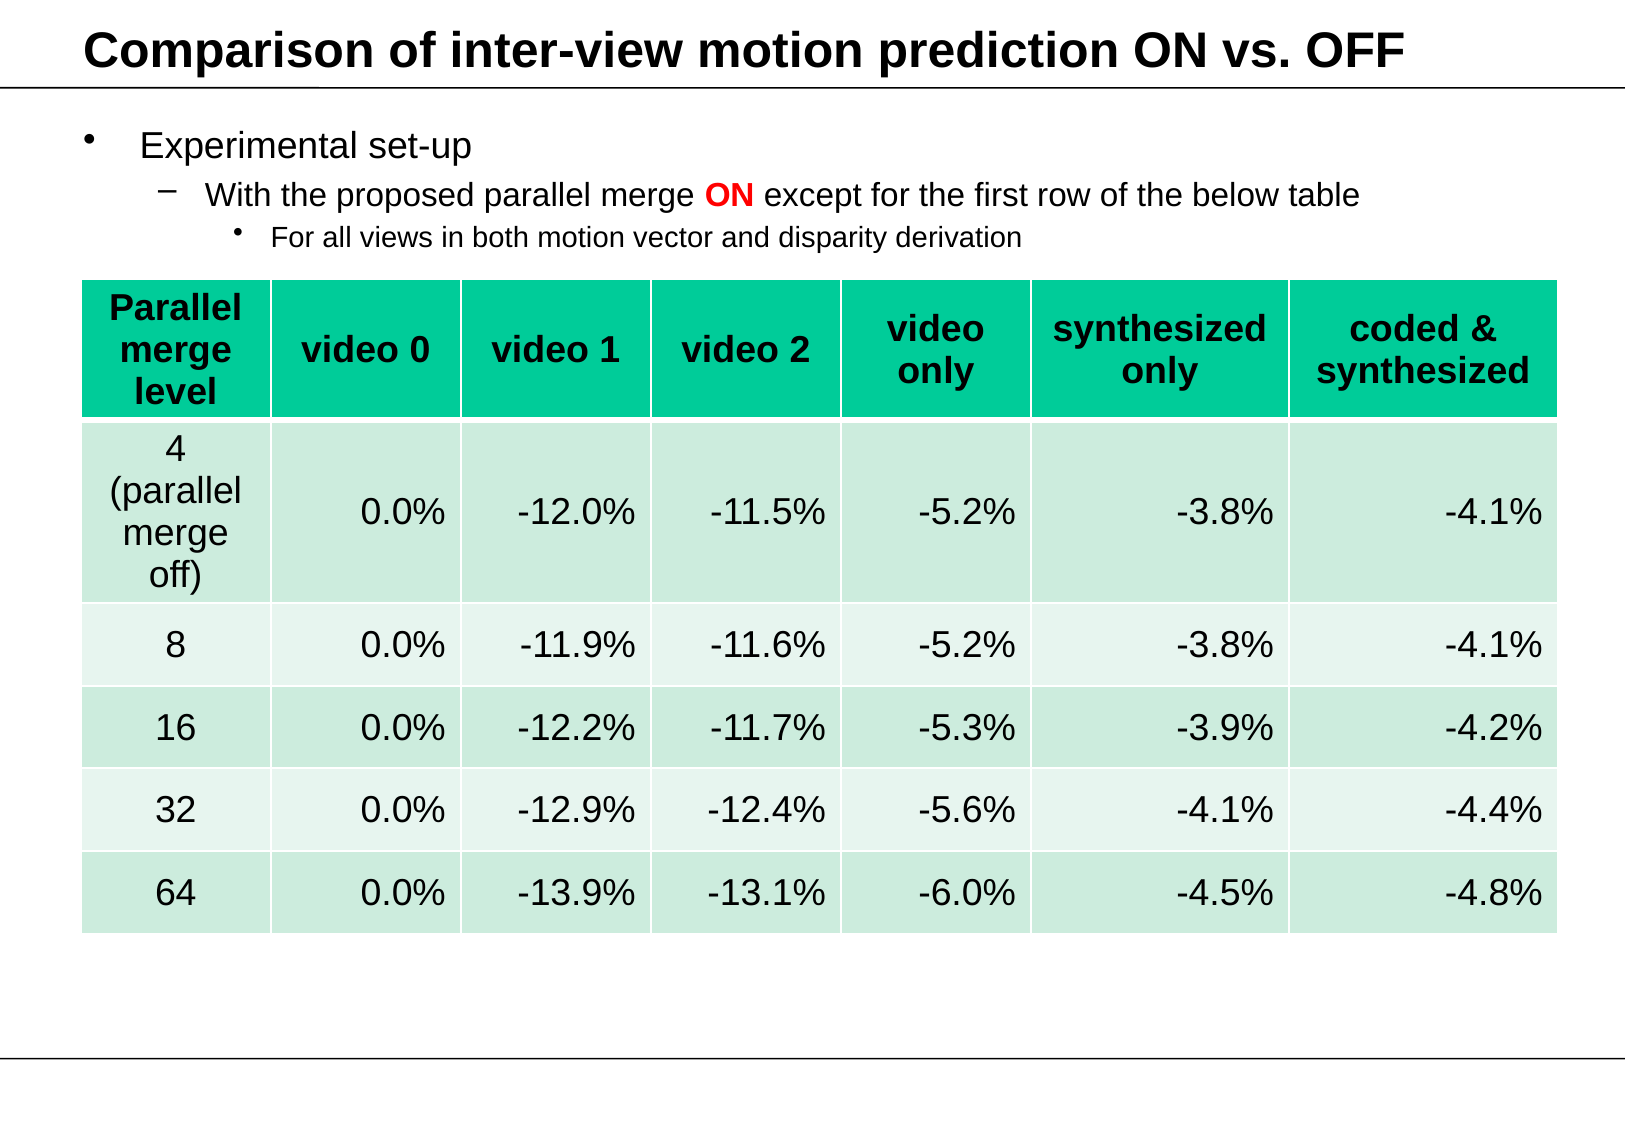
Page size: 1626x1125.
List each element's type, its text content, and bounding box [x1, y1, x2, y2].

table_cell 0.0% [272, 852, 460, 933]
table_header video 1 [462, 280, 650, 417]
table_cell 8 [82, 604, 270, 685]
table_cell -13.9% [462, 852, 650, 933]
table_header Parallel merge level [82, 280, 270, 417]
table_cell -12.4% [652, 769, 840, 850]
table_cell 32 [82, 769, 270, 850]
table_header coded & synthesized [1290, 280, 1557, 417]
table_header synthesized only [1032, 280, 1288, 417]
table_cell 4 (parallel merge off) [82, 423, 270, 602]
list Experimental set-up With the proposed parallel merge ON except for the first row of the below table For all views in both motion vector and disparity derivation Even with parallel merge during disparity derivation, we could still observe the benefits of inter-view motion prediction as the above. [68, 113, 1544, 1005]
table_cell -6.0% [842, 852, 1030, 933]
table_cell 0.0% [272, 604, 460, 685]
table_cell 16 [82, 687, 270, 767]
table_cell 64 [82, 852, 270, 933]
title Comparison of inter-view motion prediction ON vs. OFF [68, 9, 1522, 79]
table_header video 0 [272, 280, 460, 417]
table_cell -12.2% [462, 687, 650, 767]
table_cell 0.0% [272, 769, 460, 850]
table_cell -3.8% [1032, 423, 1288, 602]
table_cell -3.9% [1032, 687, 1288, 767]
table_cell -13.1% [652, 852, 840, 933]
table_cell -12.0% [462, 423, 650, 602]
table_cell -11.7% [652, 687, 840, 767]
table_cell -4.1% [1290, 423, 1557, 602]
table_cell -4.2% [1290, 687, 1557, 767]
table_cell -4.1% [1032, 769, 1288, 850]
table_cell -11.6% [652, 604, 840, 685]
table_cell -5.2% [842, 423, 1030, 602]
table_cell -4.8% [1290, 852, 1557, 933]
table_cell -3.8% [1032, 604, 1288, 685]
table_cell 0.0% [272, 687, 460, 767]
table_header video only [842, 280, 1030, 417]
table_cell 0.0% [272, 423, 460, 602]
table_cell -4.1% [1290, 604, 1557, 685]
table_cell -11.5% [652, 423, 840, 602]
table_cell -5.6% [842, 769, 1030, 850]
table_cell -11.9% [462, 604, 650, 685]
table_cell -5.3% [842, 687, 1030, 767]
table_header video 2 [652, 280, 840, 417]
table_cell -12.9% [462, 769, 650, 850]
table_cell -5.2% [842, 604, 1030, 685]
table_cell -4.5% [1032, 852, 1288, 933]
table_cell -4.4% [1290, 769, 1557, 850]
